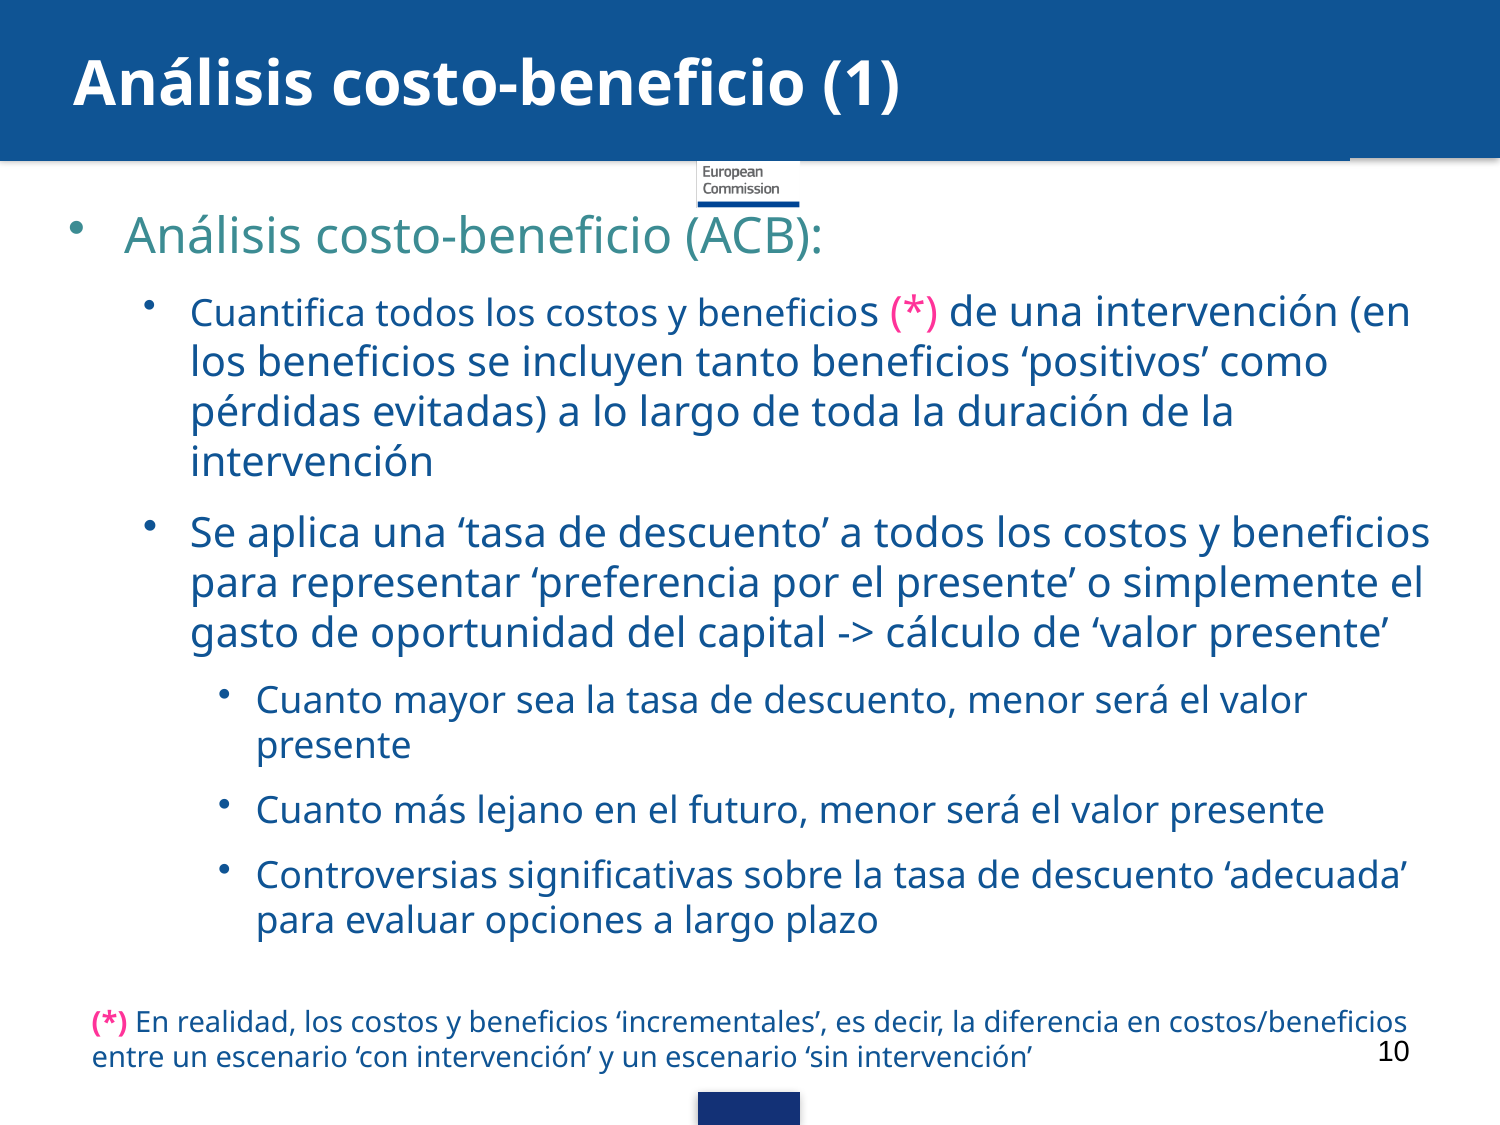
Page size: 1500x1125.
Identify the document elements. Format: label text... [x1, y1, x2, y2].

list Análisis costo-beneficio (ACB): Cuantifica todos los costos y beneficios (*) de una intervención (en los beneficios se incluyen tanto beneficios ‘positivos’ como pérdidas evitadas) a lo largo de toda la duración de la intervención Se aplica una ‘tasa de descuento’ a todos los costos y beneficios para representar ‘preferencia por el presente’ o simplemente el gasto de oportunidad del capital -> cálculo de ‘valor presente’ Cuanto mayor sea la tasa de descuento, menor será el valor presente Cuanto más lejano en el futuro, menor será el valor presente Controversias significativas sobre la tasa de descuento ‘adecuada’ para evaluar opciones a largo plazo [53, 196, 1454, 884]
picture [649, 161, 885, 196]
title Análisis costo-beneficio (1) [0, 0, 1350, 161]
slide_number 10 [1074, 1024, 1426, 1103]
text_box (*) En realidad, los costos y beneficios ‘incrementales’, es decir, la diferencia en costos/beneficios entre un escenario ‘con intervención’ y un escenario ‘sin intervención’ [76, 996, 1452, 1081]
